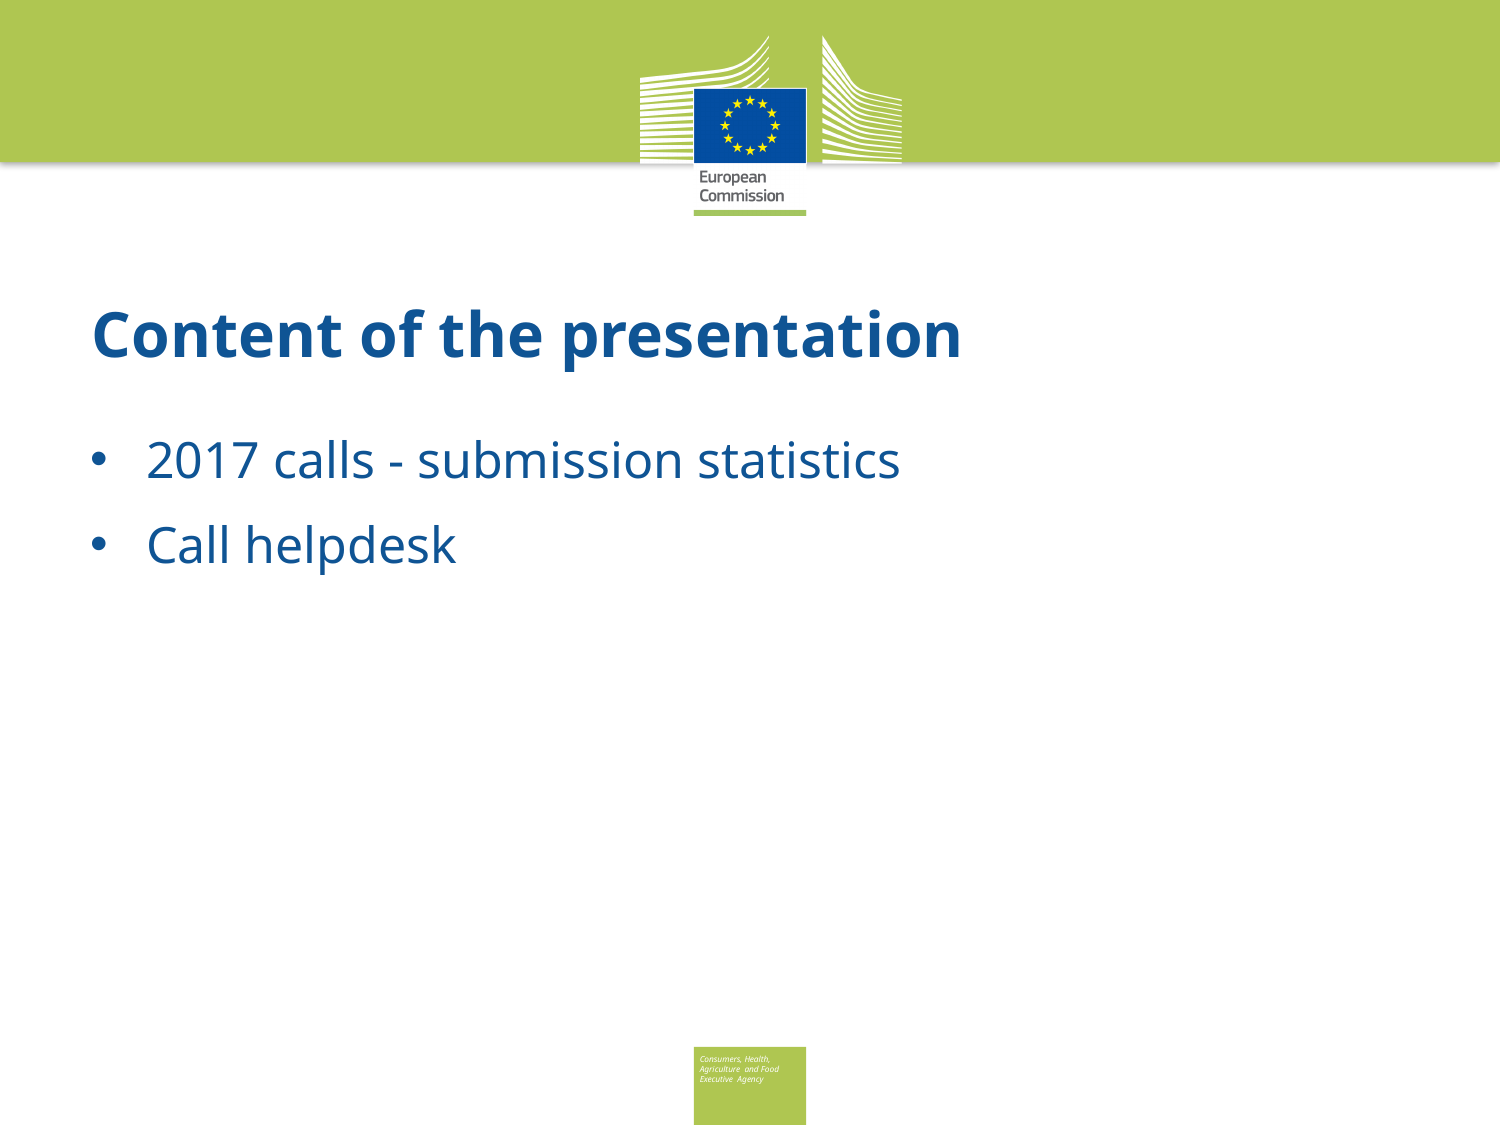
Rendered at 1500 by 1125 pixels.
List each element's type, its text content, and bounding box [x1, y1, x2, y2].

title Content of the presentation [76, 255, 1428, 410]
list 2017 calls - submission statistics Call helpdesk [74, 420, 1426, 1018]
picture [640, 35, 902, 216]
